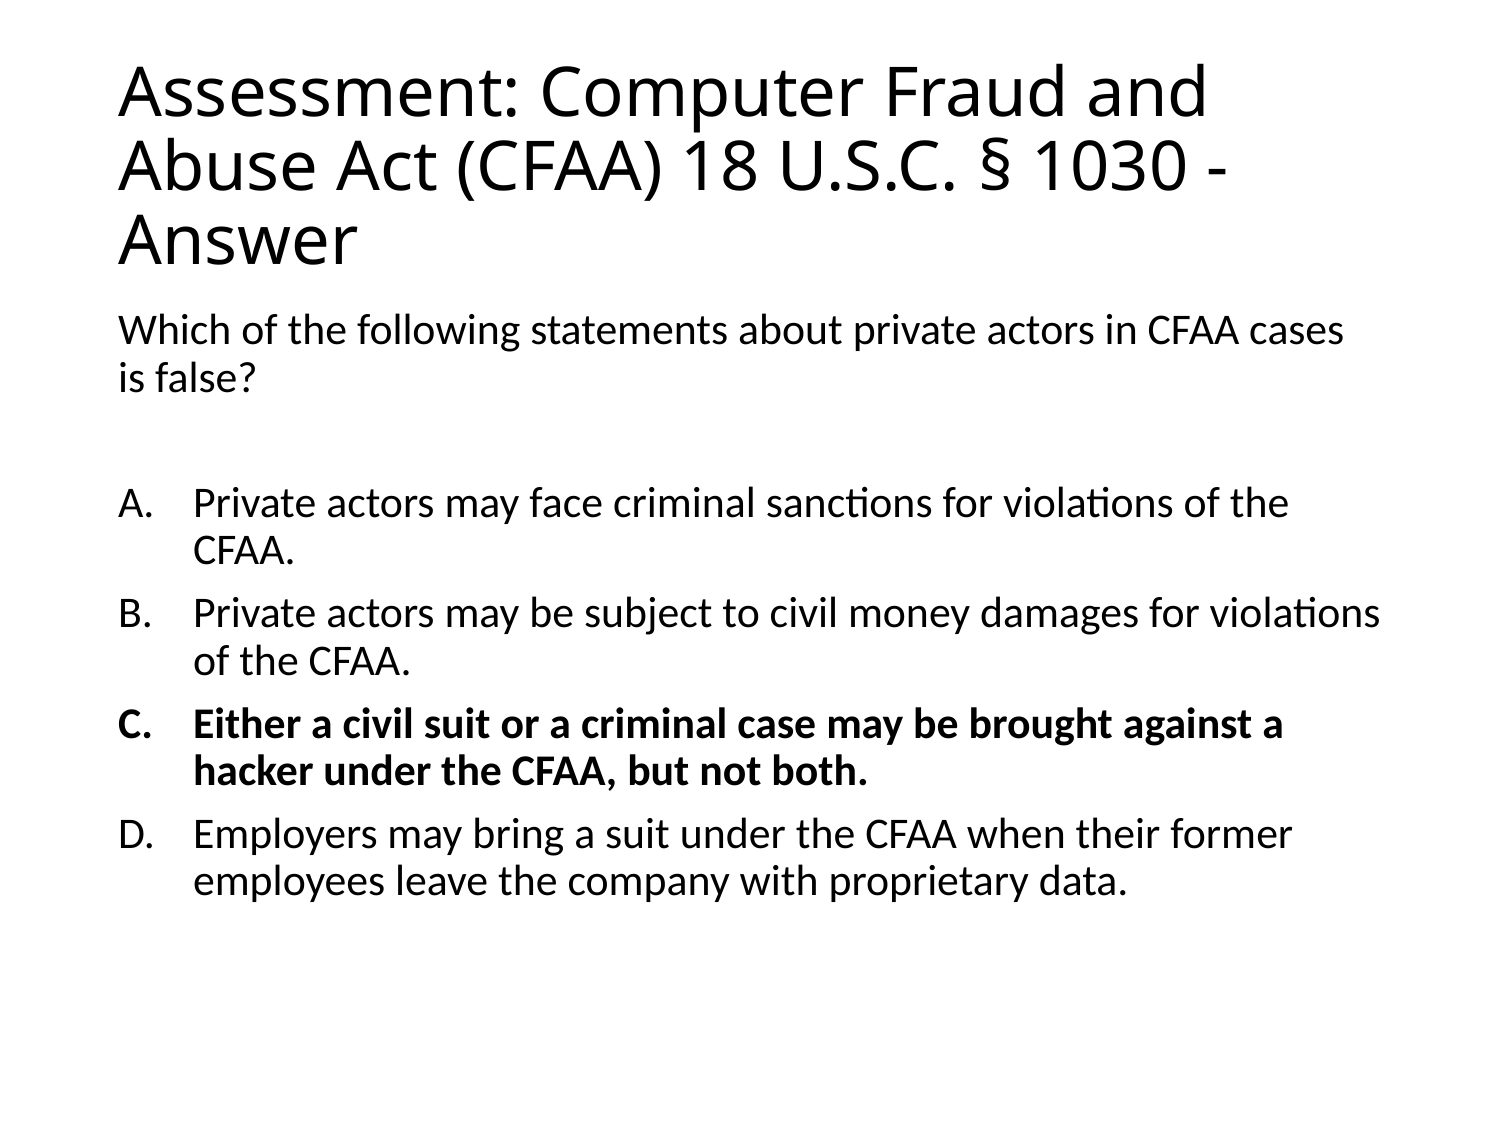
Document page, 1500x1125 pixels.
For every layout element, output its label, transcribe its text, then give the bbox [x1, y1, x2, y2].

title Assessment: Computer Fraud and Abuse Act (CFAA) 18 U.S.C. § 1030 - Answer [102, 59, 1398, 278]
list Which of the following statements about private actors in CFAA cases is false? Private actors may face criminal sanctions for violations of the CFAA. Private actors may be subject to civil money damages for violations of the CFAA. Either a civil suit or a criminal case may be brought against a hacker under the CFAA, but not both. Employers may bring a suit under the CFAA when their former employees leave the company with proprietary data. [102, 299, 1398, 1014]
